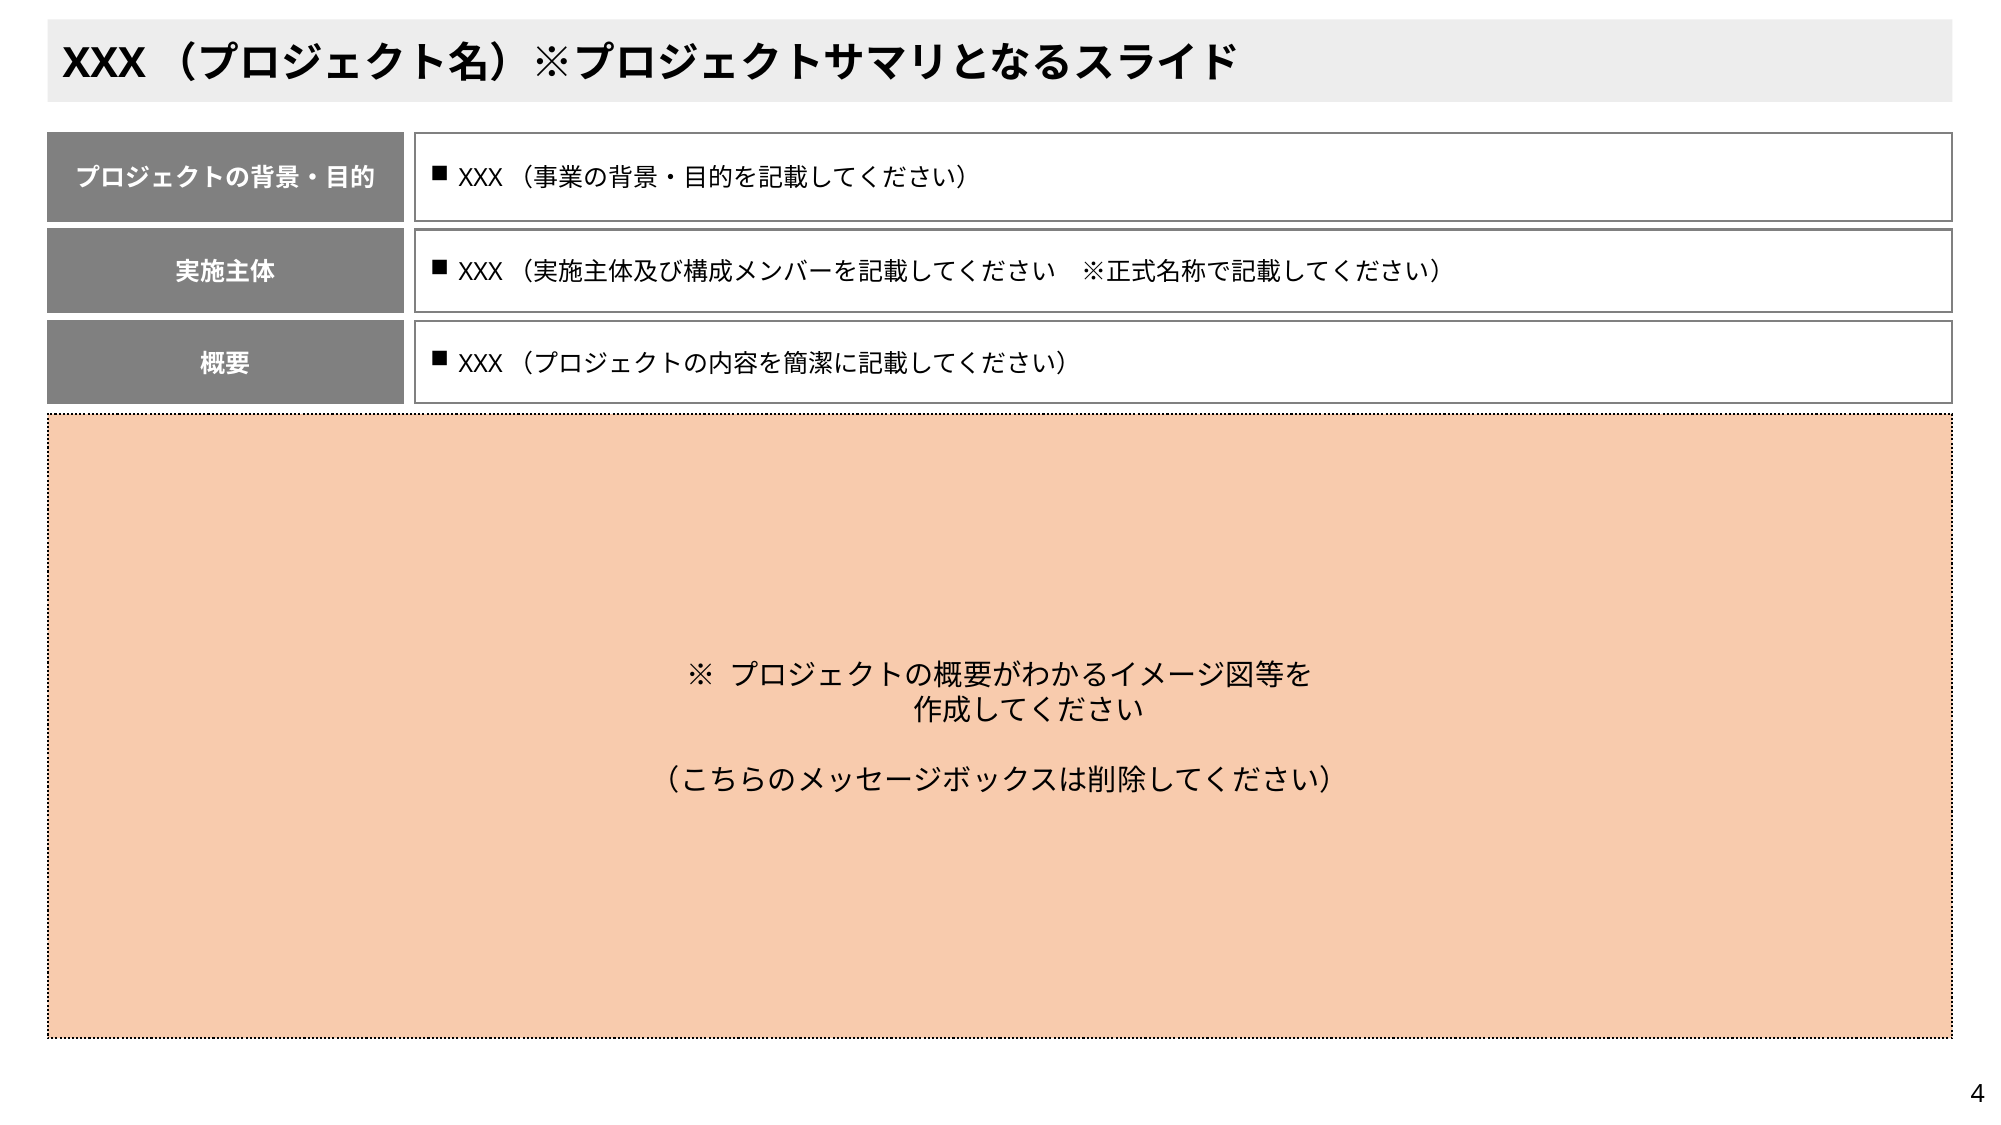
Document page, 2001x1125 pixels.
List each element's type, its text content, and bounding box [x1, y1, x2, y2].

text_box ※ プロジェクトの概要がわかるイメージ図等を 作成してください （こちらのメッセージボックスは削除してください） [47, 413, 1953, 1039]
text_box 3 [1634, 1065, 2000, 1125]
text_box XXX（実施主体及び構成メンバーを記載してください ※正式名称で記載してください） [414, 228, 1953, 313]
text_box プロジェクトの背景・目的 [47, 132, 404, 222]
text_box 実施主体 [47, 228, 404, 313]
text_box 概要 [47, 320, 404, 404]
text_box XXX（プロジェクト名）※プロジェクトサマリとなるスライド [47, 18, 1953, 103]
text_box XXX（プロジェクトの内容を簡潔に記載してください） [414, 320, 1953, 404]
text_box XXX（事業の背景・目的を記載してください） [414, 132, 1953, 222]
